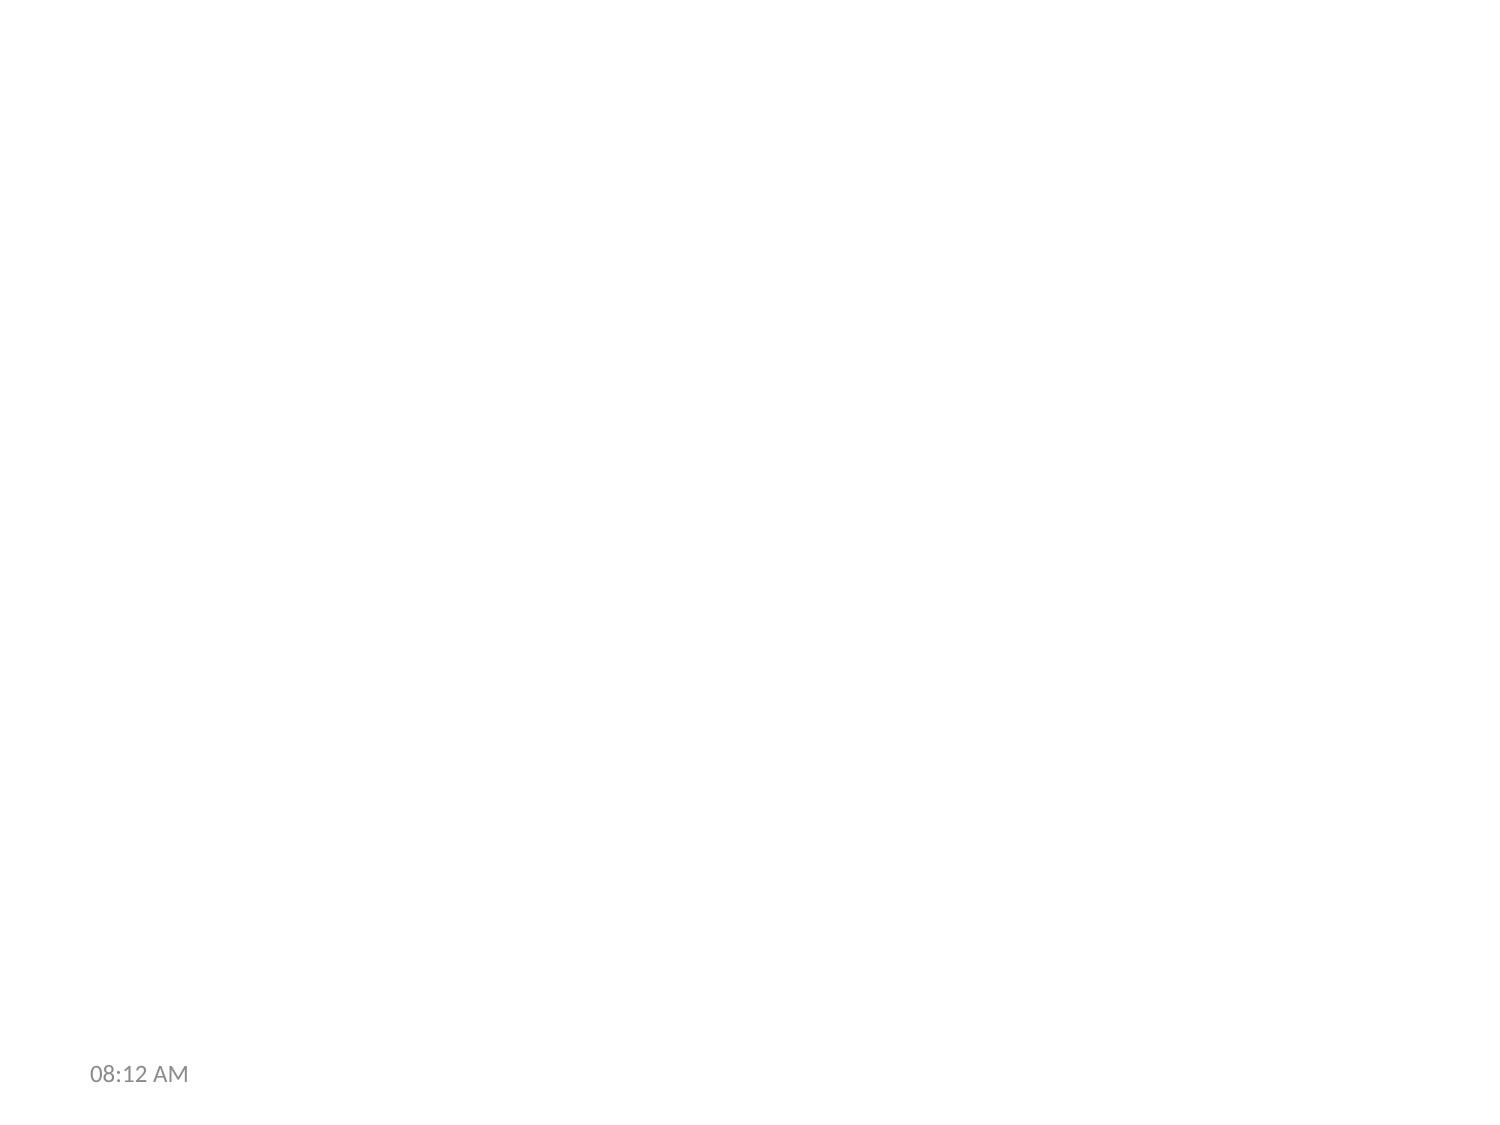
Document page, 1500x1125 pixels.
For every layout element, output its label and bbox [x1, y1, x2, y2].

slide_number [75, 1042, 425, 1103]
